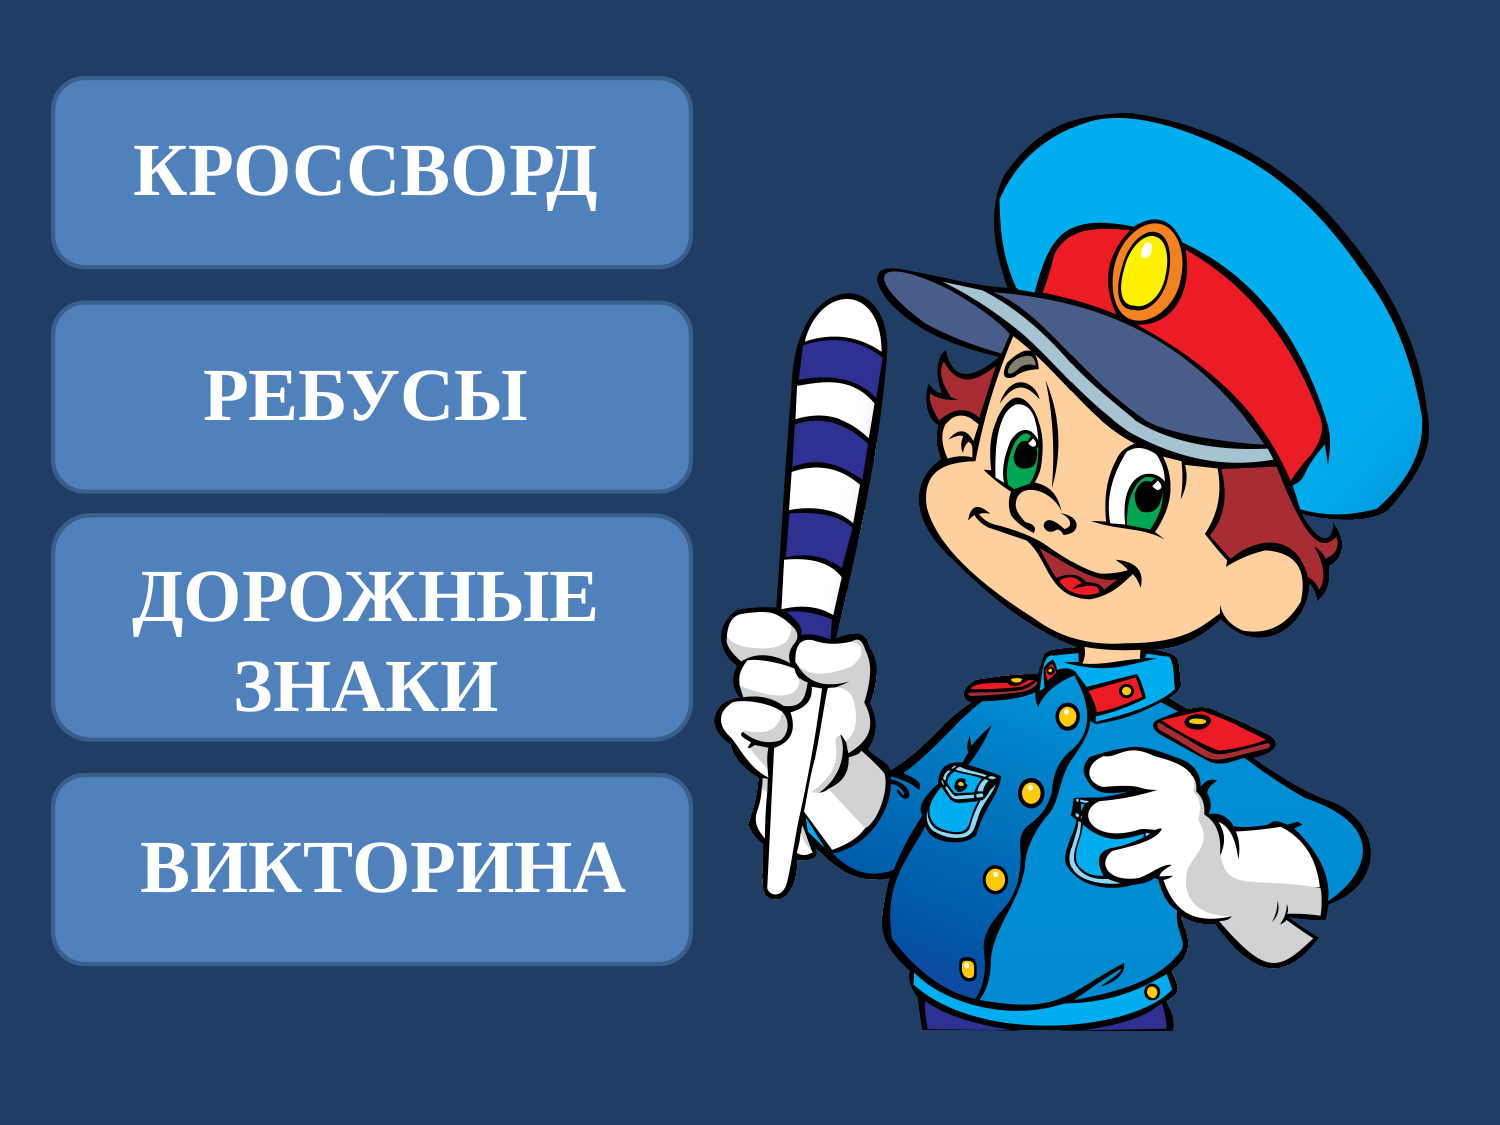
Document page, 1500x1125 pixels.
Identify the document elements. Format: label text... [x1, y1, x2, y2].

text_box [50, 75, 693, 270]
text_box ДОРОЖНЫЕ ЗНАКИ [88, 538, 644, 734]
picture [714, 113, 1429, 1031]
text_box [50, 300, 693, 494]
text_box [50, 513, 693, 742]
text_box КРОССВОРД [100, 113, 632, 219]
text_box РЕБУСЫ [123, 337, 609, 443]
text_box [50, 772, 693, 967]
text_box ВИКТОРИНА [100, 810, 668, 916]
